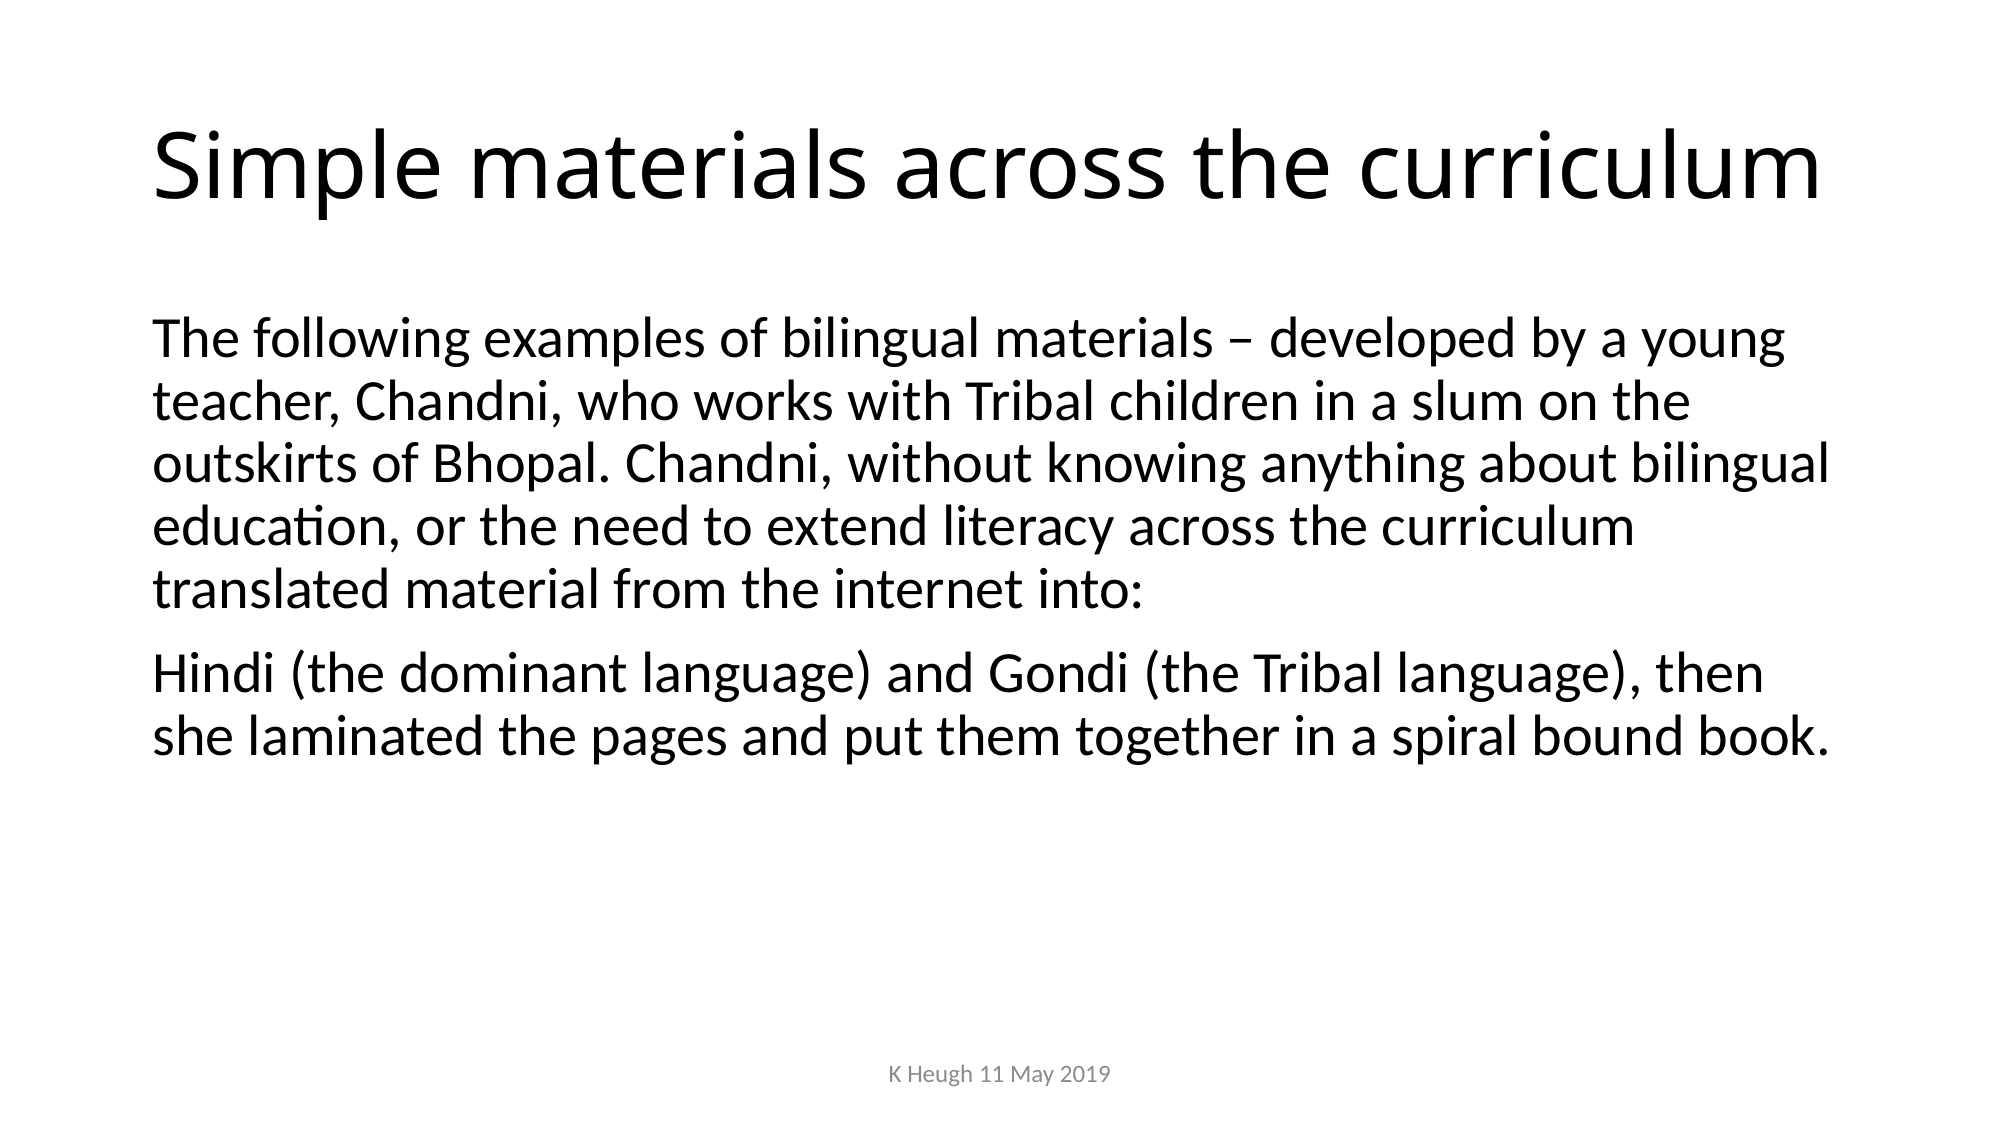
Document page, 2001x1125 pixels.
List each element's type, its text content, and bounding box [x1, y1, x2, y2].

title Simple materials across the curriculum [137, 59, 1863, 278]
footer K Heugh 11 May 2019 [662, 1042, 1338, 1103]
list The following examples of bilingual materials – developed by a young teacher, Chandni, who works with Tribal children in a slum on the outskirts of Bhopal. Chandni, without knowing anything about bilingual education, or the need to extend literacy across the curriculum translated material from the internet into: Hindi (the dominant language) and Gondi (the Tribal language), then she laminated the pages and put them together in a spiral bound book. [137, 299, 1863, 1014]
